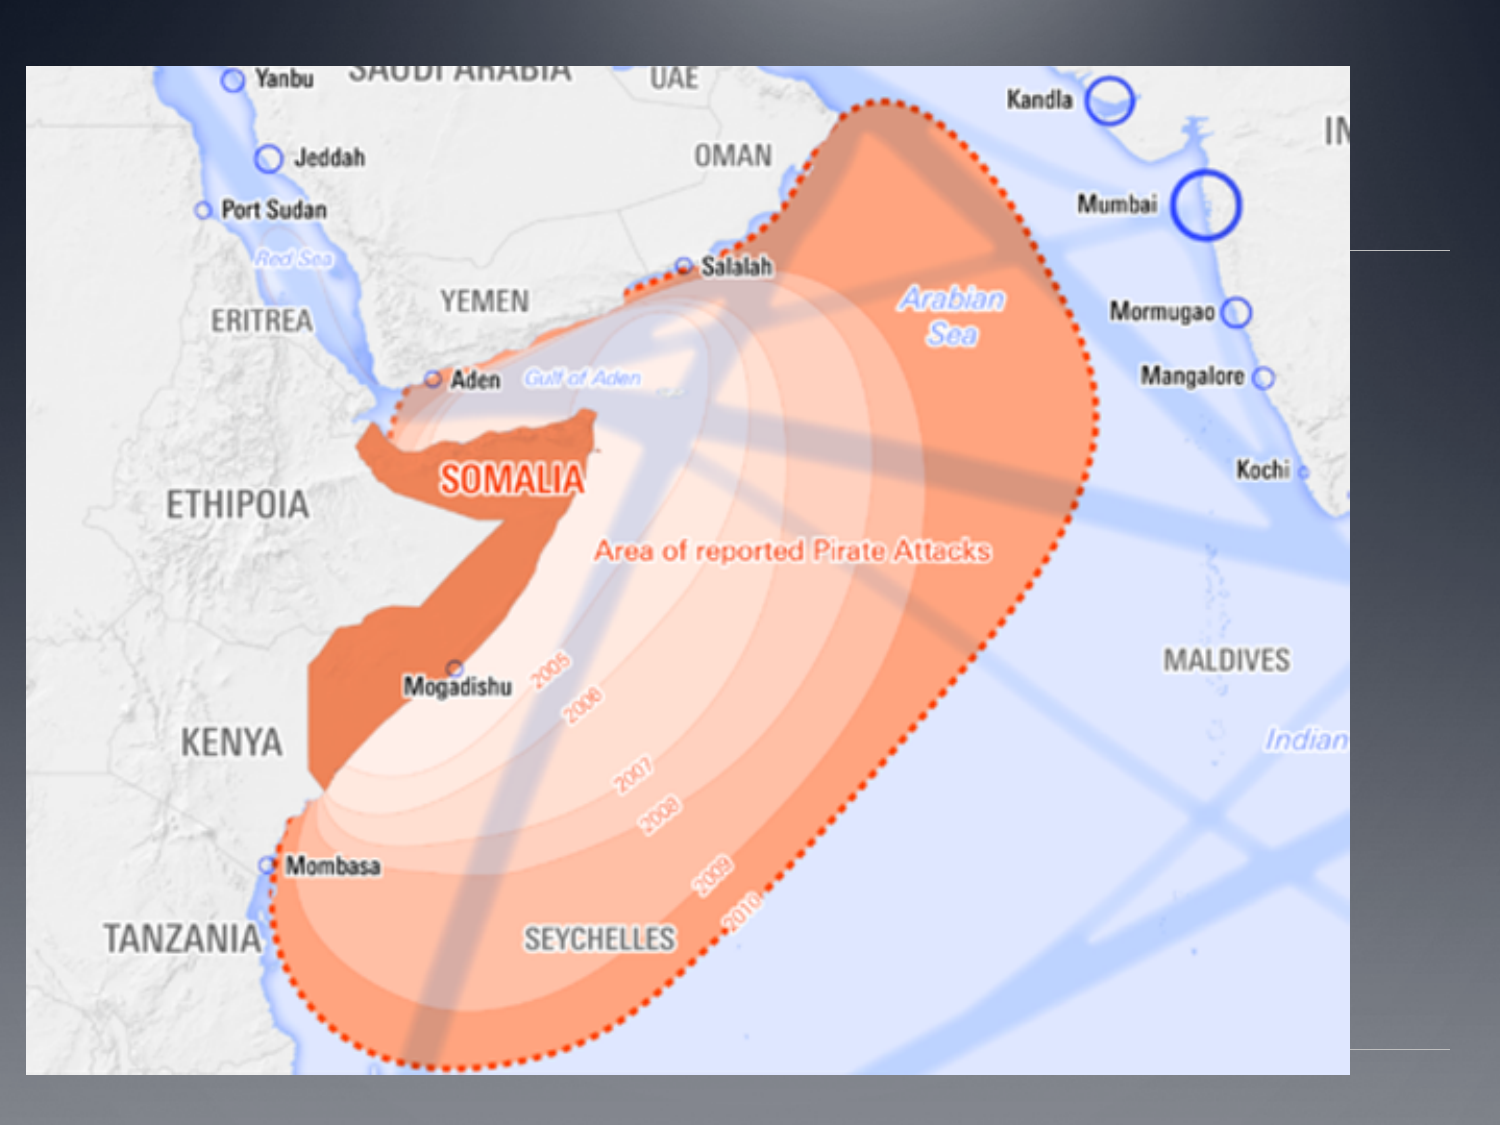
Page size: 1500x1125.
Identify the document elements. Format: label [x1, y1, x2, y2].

picture [24, 64, 1352, 1077]
